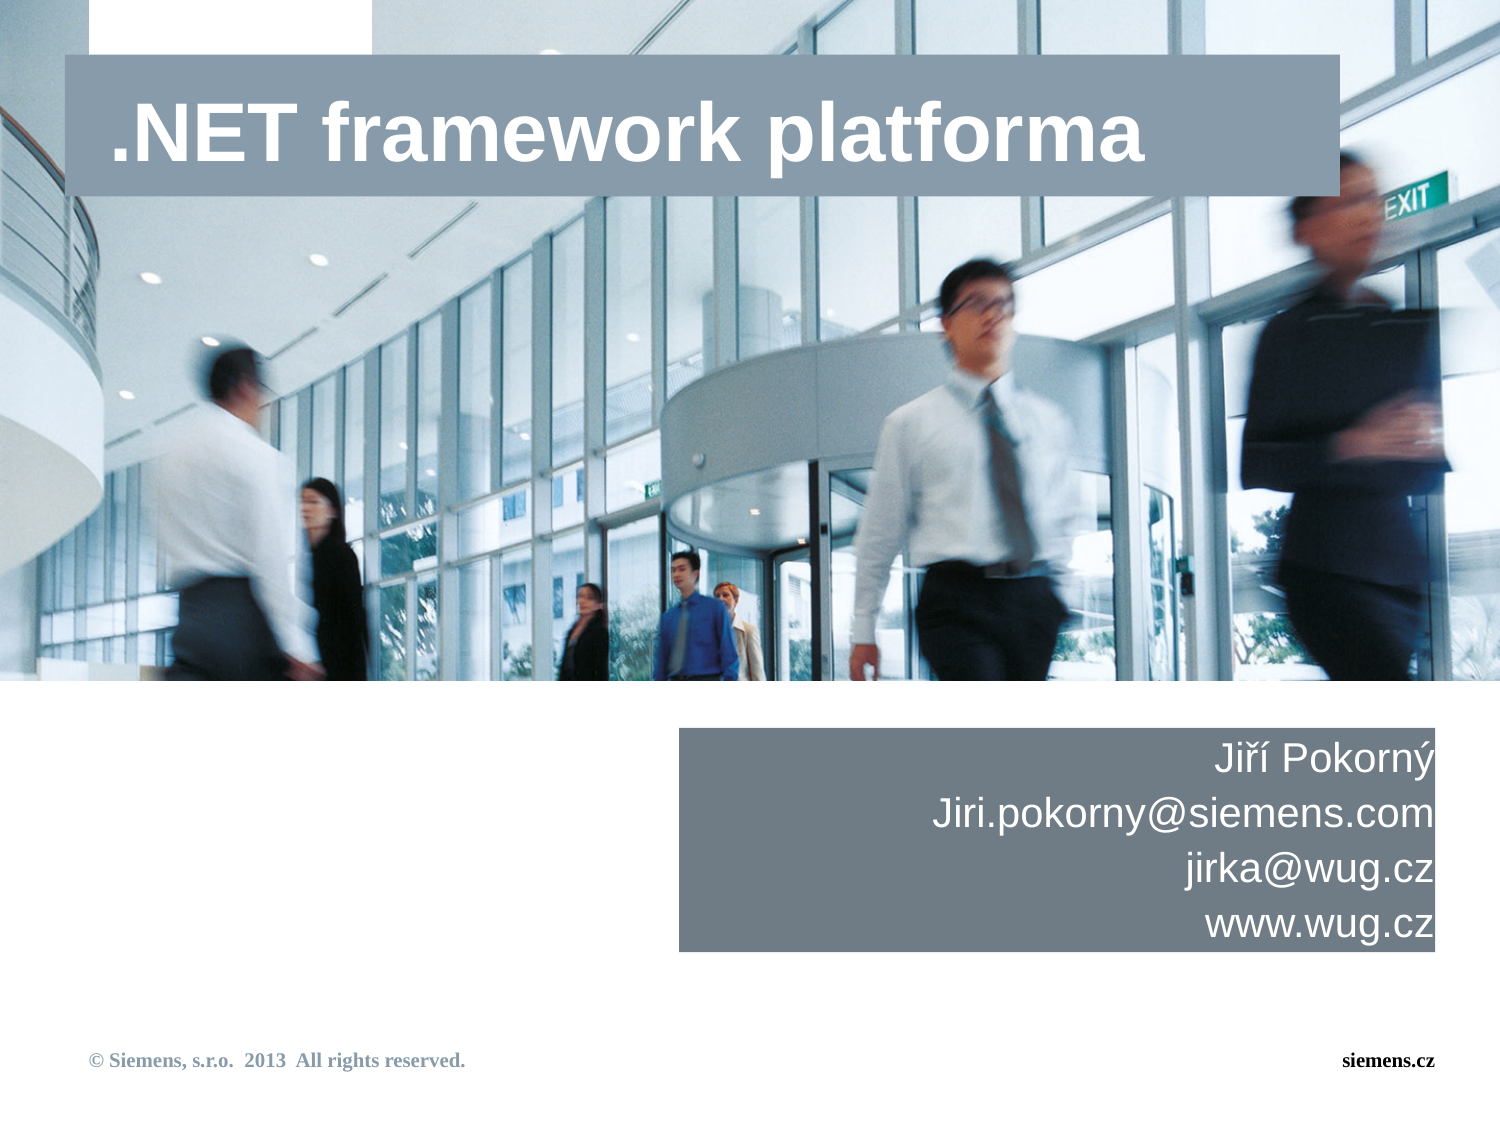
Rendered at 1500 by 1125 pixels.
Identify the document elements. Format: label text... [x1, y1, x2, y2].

picture [0, 0, 1500, 681]
title .NET framework platforma [64, 54, 1341, 197]
subtitle Jiří Pokorný Jiri.pokorny@siemens.com jirka@wug.cz www.wug.cz [678, 727, 1436, 953]
